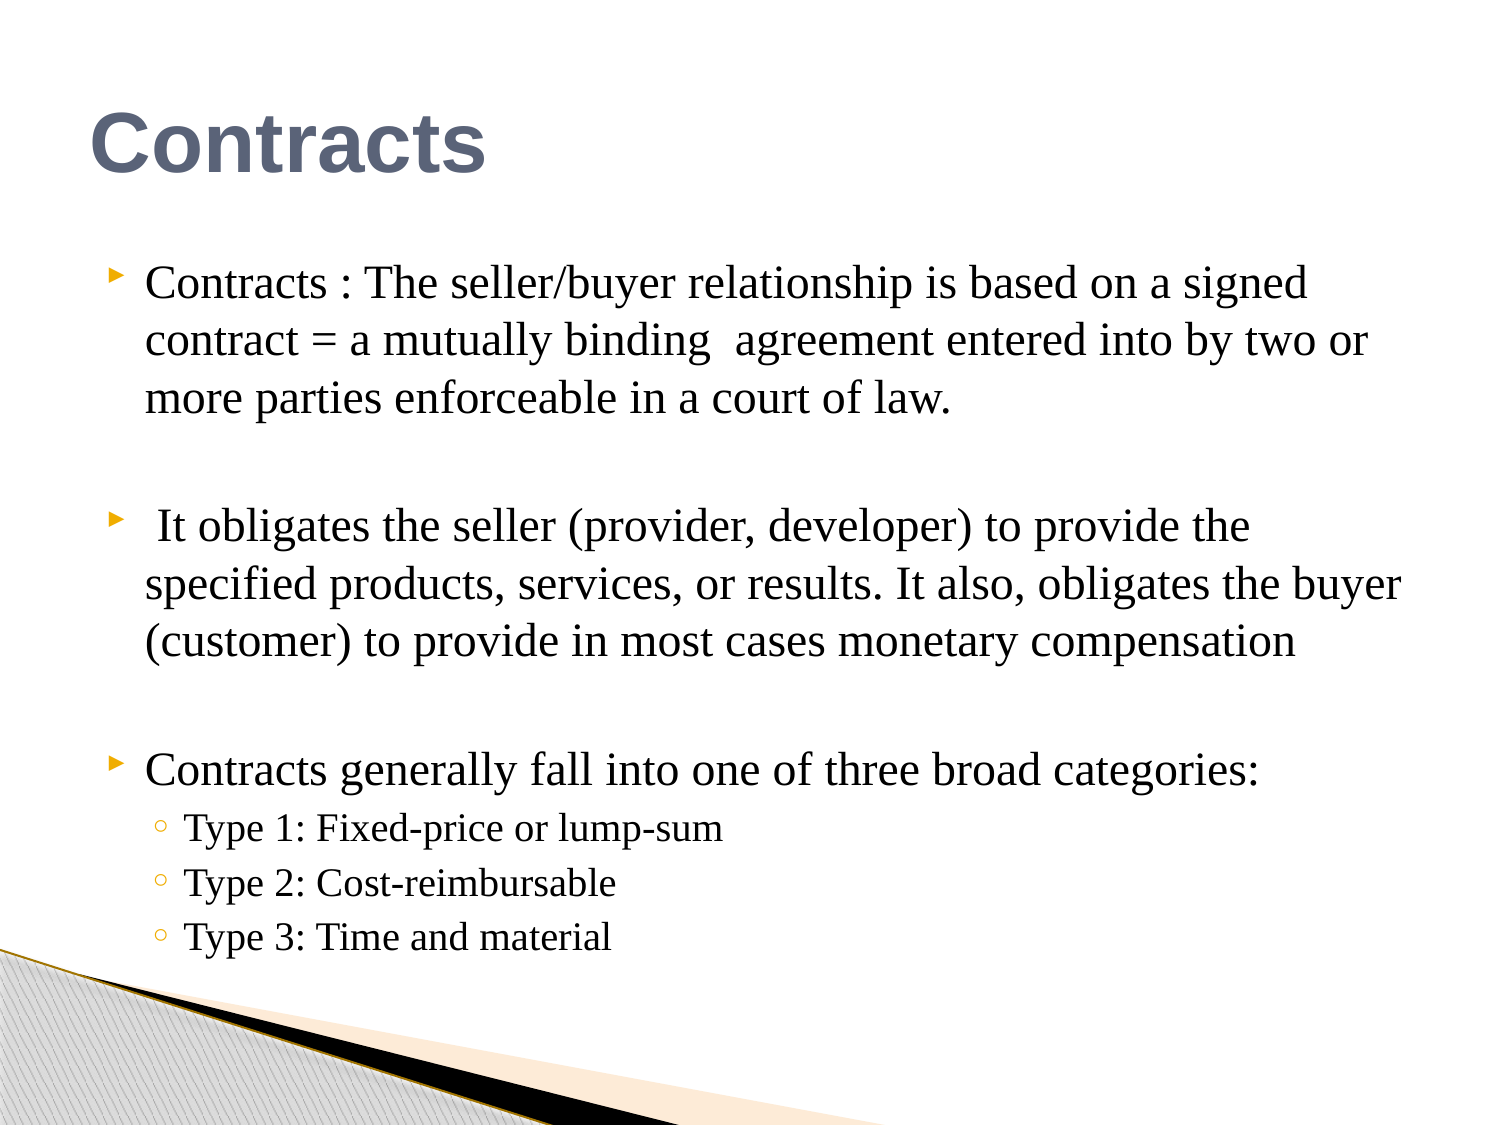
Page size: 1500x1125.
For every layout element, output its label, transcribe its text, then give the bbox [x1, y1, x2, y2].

list Contracts : The seller/buyer relationship is based on a signed contract = a mutually binding agreement entered into by two or more parties enforceable in a court of law.  It obligates the seller (provider, developer) to provide the specified products, services, or results. It also, obligates the buyer (customer) to provide in most cases monetary compensation Contracts generally fall into one of three broad categories: Type 1: Fixed-price or lump-sum Type 2: Cost-reimbursable Type 3: Time and material [75, 243, 1425, 986]
title Contracts [75, 45, 1425, 233]
